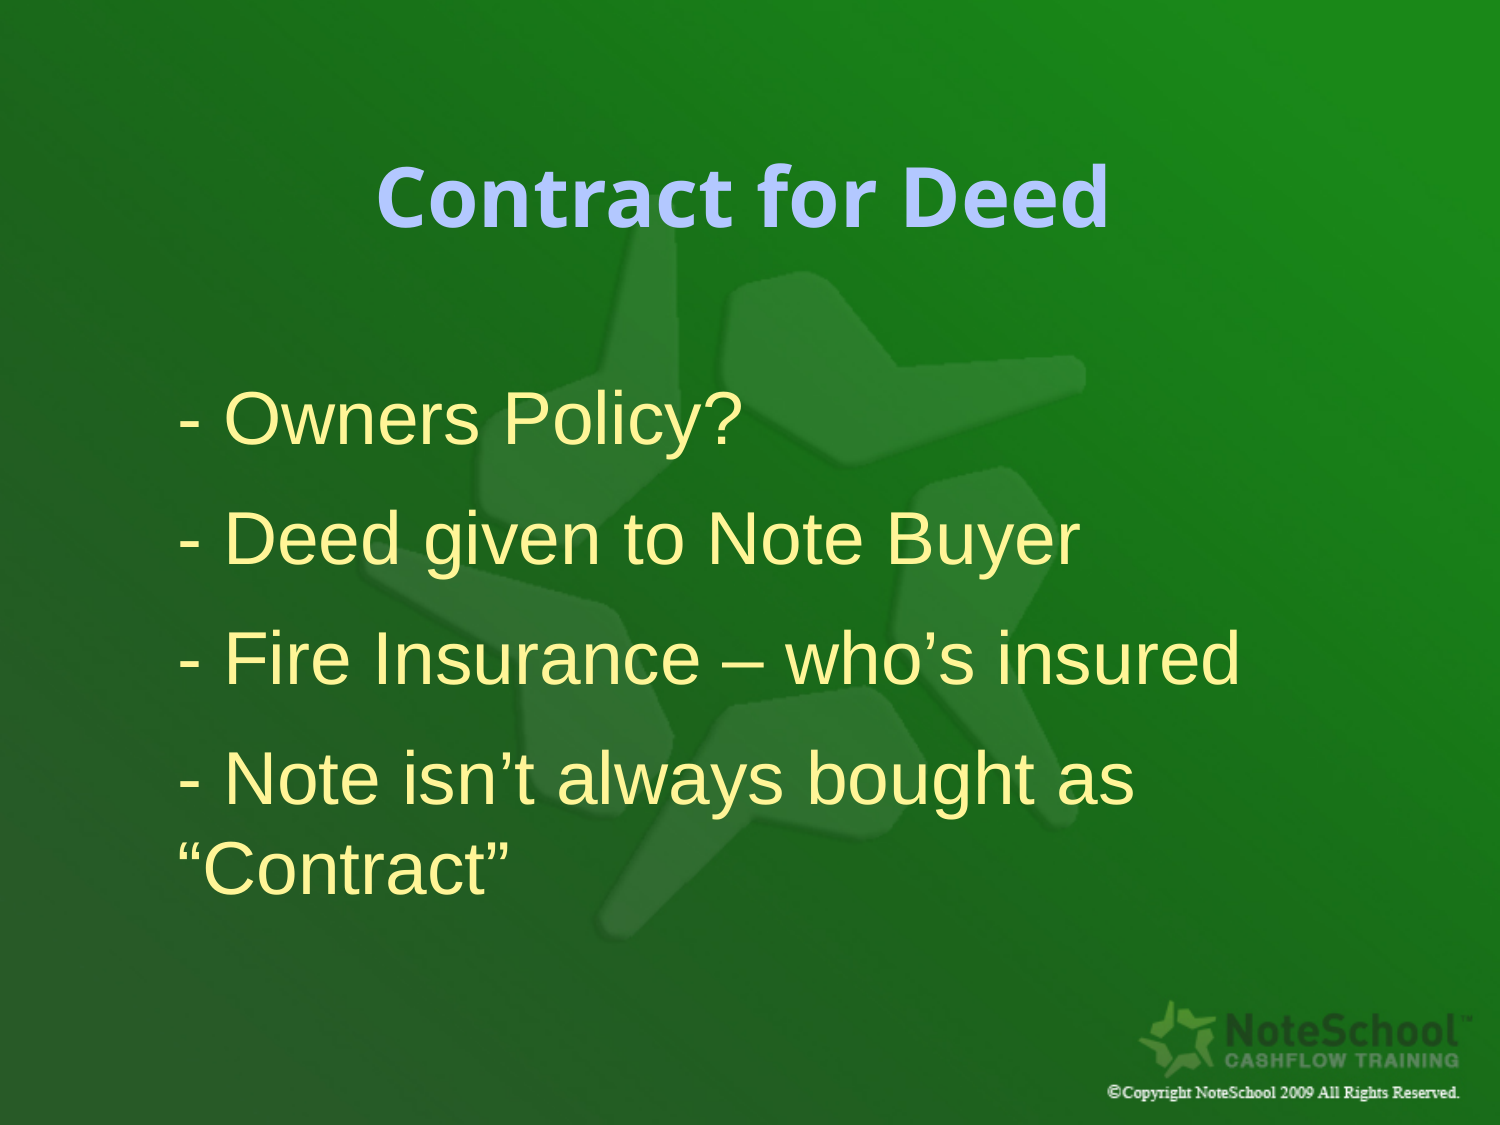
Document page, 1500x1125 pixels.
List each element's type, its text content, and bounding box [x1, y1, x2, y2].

text_box - Owners Policy? - Deed given to Note Buyer - Fire Insurance – who’s insured - Note isn’t always bought as “Contract” [162, 362, 1438, 918]
picture [0, 0, 1500, 1125]
title Contract for Deed [74, 99, 1413, 288]
